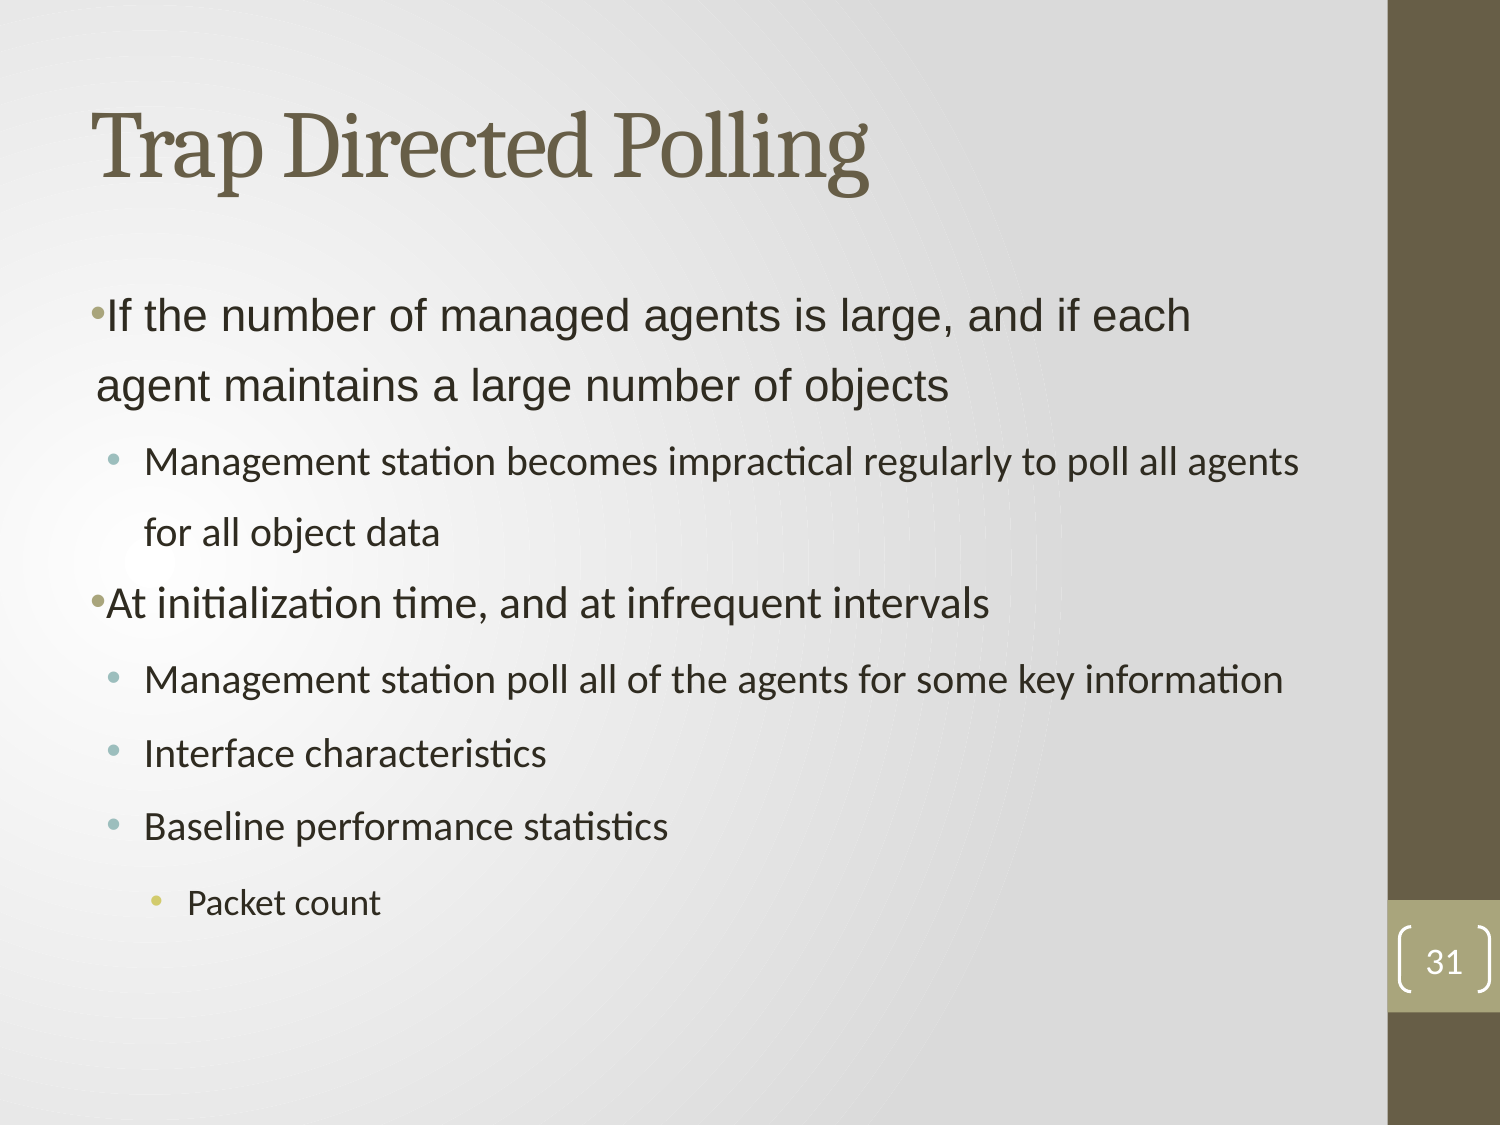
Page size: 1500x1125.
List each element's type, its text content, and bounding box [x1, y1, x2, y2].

title Trap Directed Polling [75, 45, 1325, 233]
slide_number 31 [1397, 925, 1492, 994]
list If the number of managed agents is large, and if each agent maintains a large number of objects Management station becomes impractical regularly to poll all agents for all object data At initialization time, and at infrequent intervals Management station poll all of the agents for some key information Interface characteristics Baseline performance statistics Packet count [75, 262, 1325, 1050]
